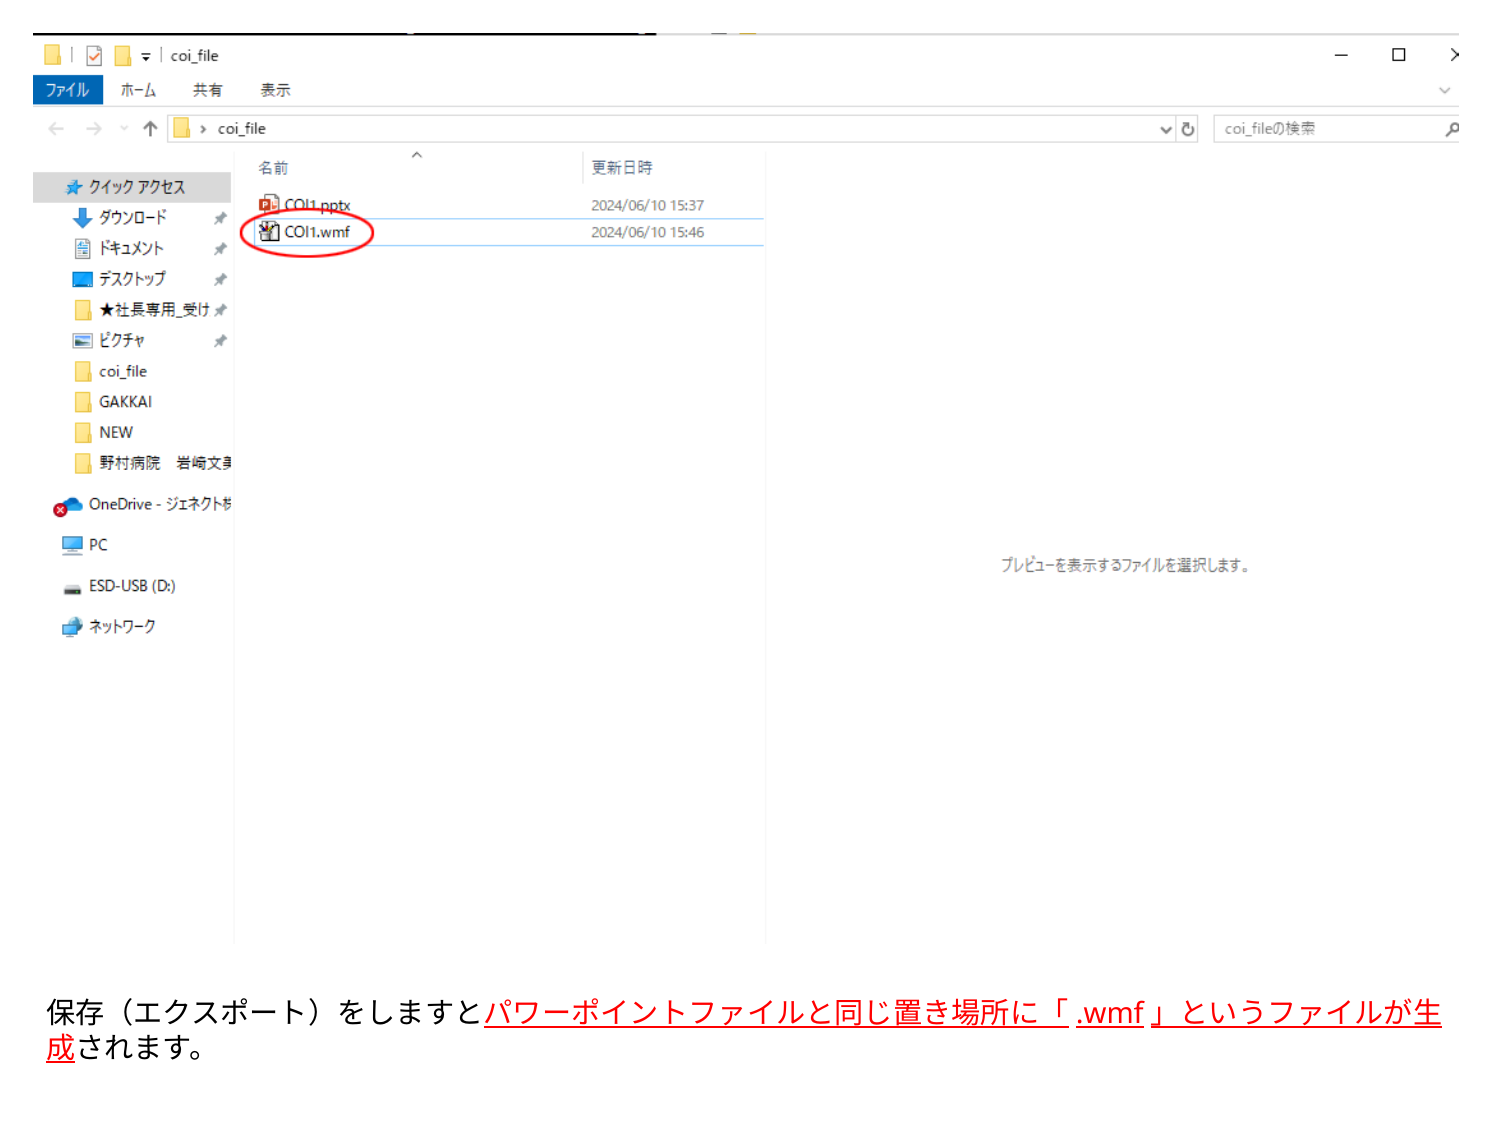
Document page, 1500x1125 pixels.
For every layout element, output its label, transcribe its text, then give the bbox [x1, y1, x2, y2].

picture [32, 32, 1459, 945]
text_box 保存（エクスポート）をしますとパワーポイントファイルと同じ置き場所に「.wmf」というファイルが生成されます。 [31, 987, 1478, 1072]
